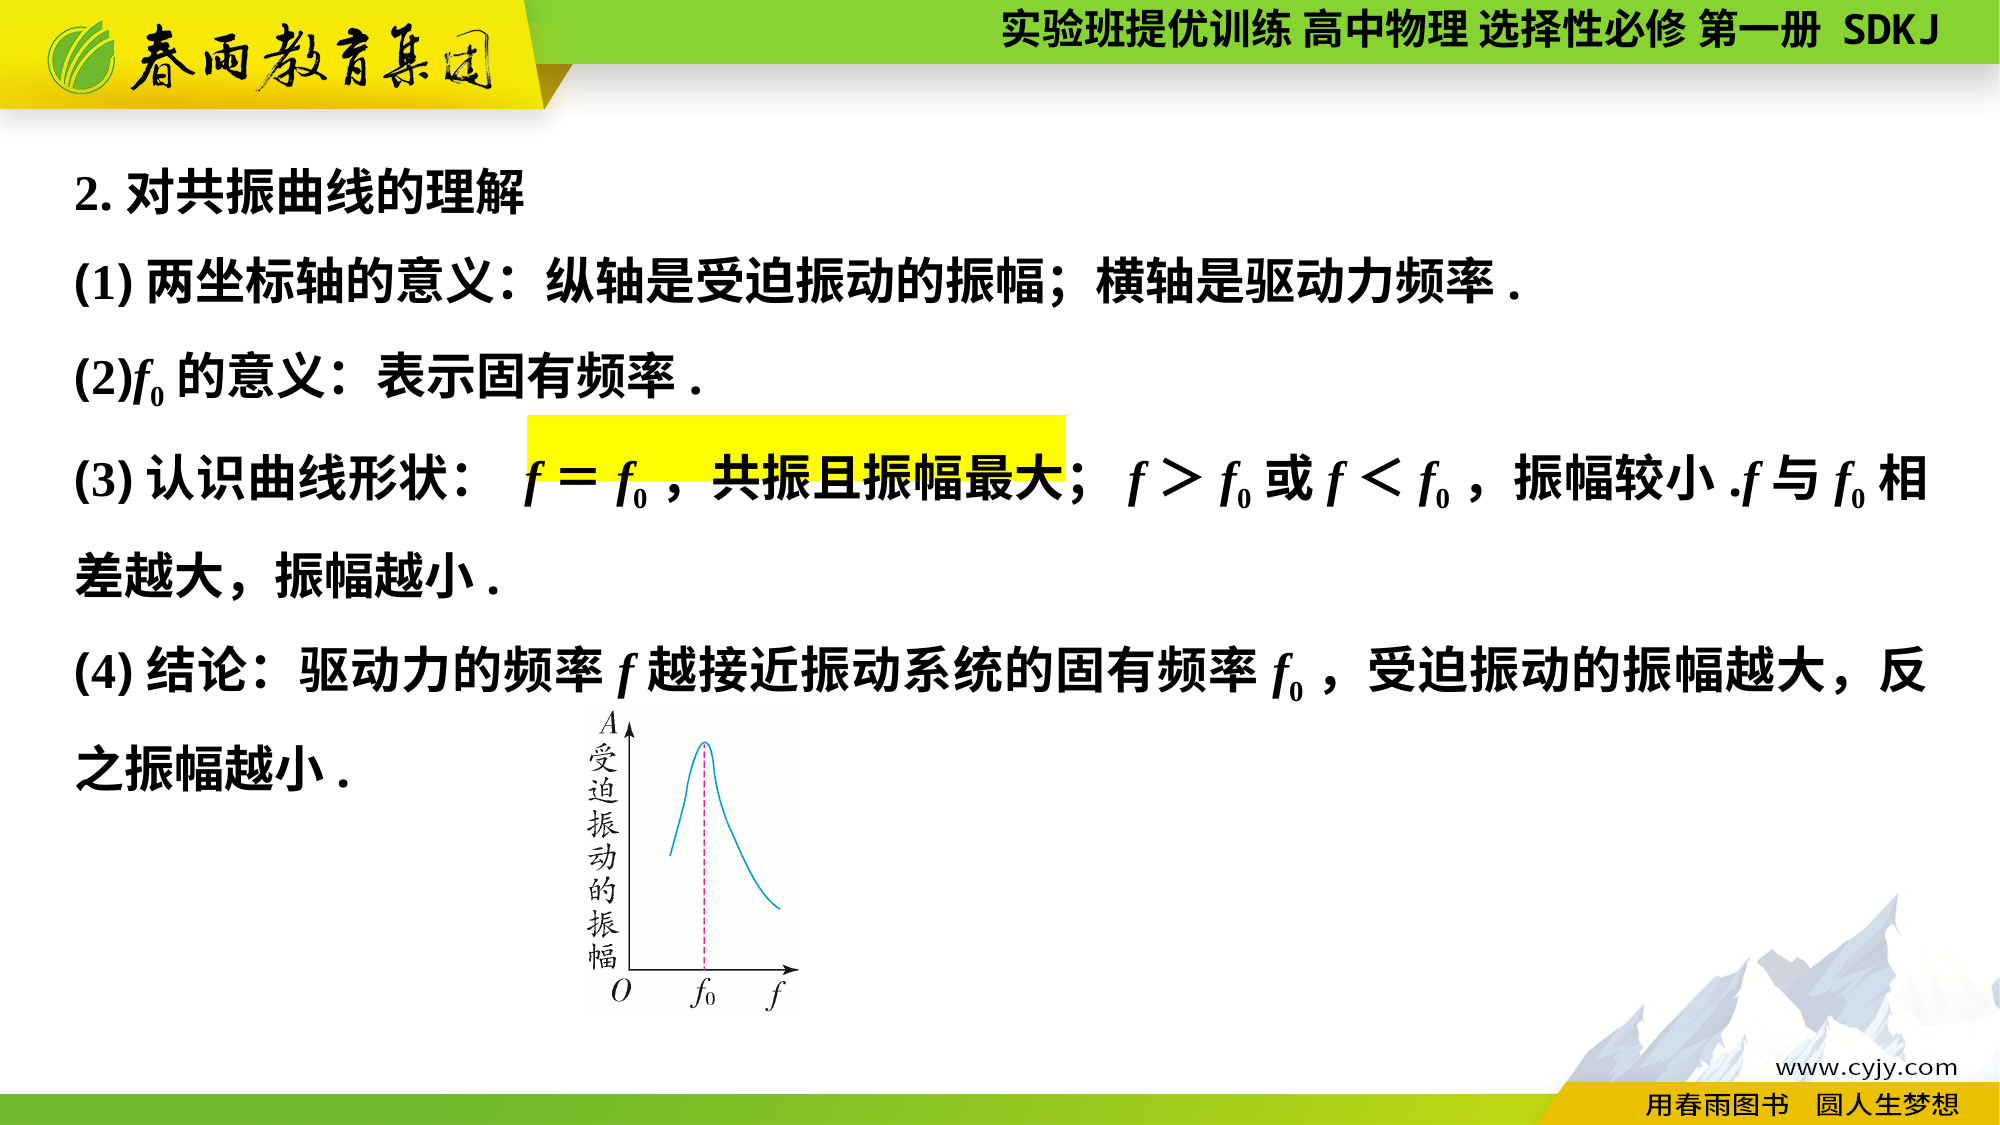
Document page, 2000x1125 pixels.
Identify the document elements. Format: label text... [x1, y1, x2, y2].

list 2.对共振曲线的理解 (1)两坐标轴的意义：纵轴是受迫振动的振幅；横轴是驱动力频率. (2)f0的意义：表示固有频率. (3)认识曲线形状： f＝f0，共振且振幅最大；f＞f0或f＜f0，振幅较小.f与f0相差越大，振幅越小. (4)结论：驱动力的频率f越接近振动系统的固有频率f0，受迫振动的振幅越大，反之振幅越小. [59, 122, 1944, 774]
picture [0, 0, 2000, 1125]
